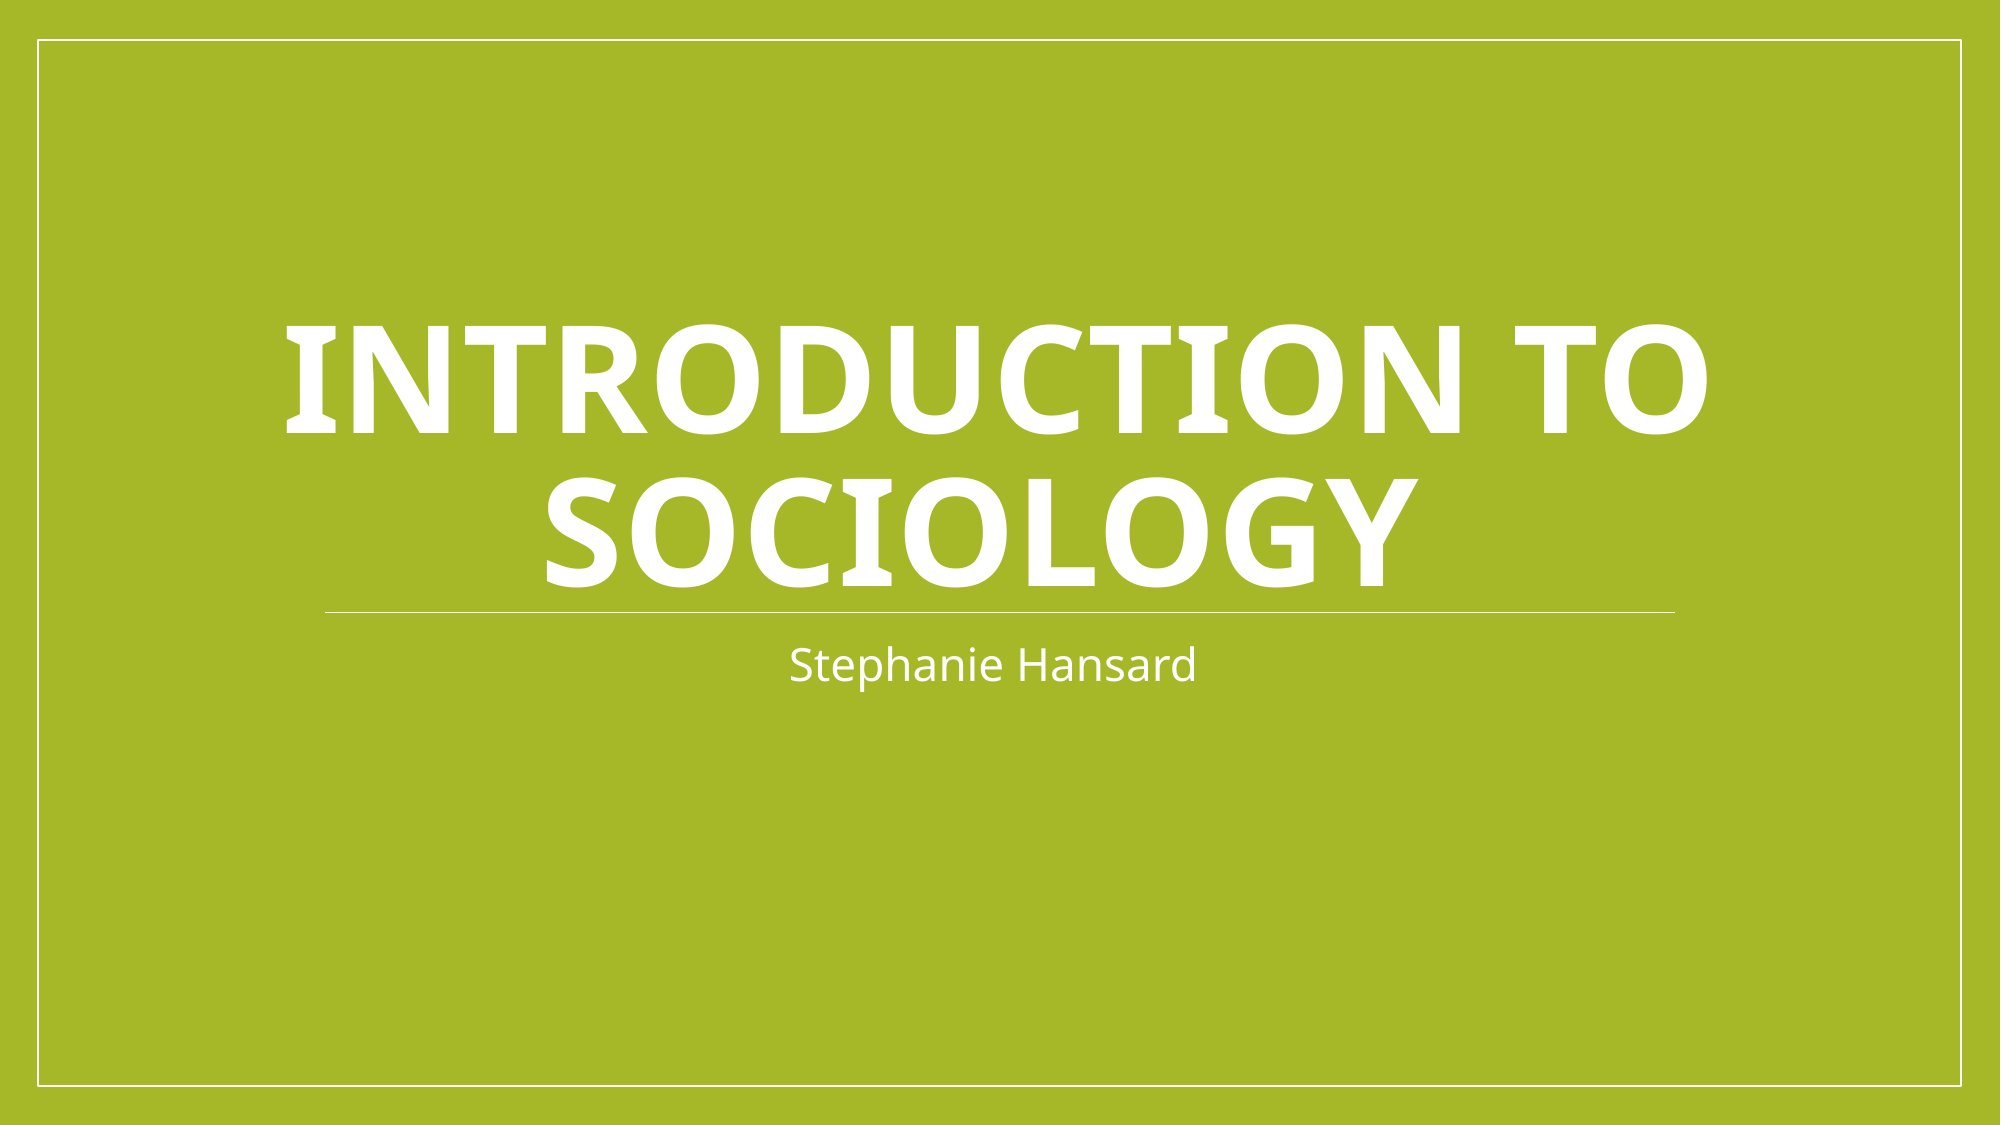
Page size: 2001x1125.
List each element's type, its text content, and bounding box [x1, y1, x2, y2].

subtitle Stephanie Hansard [280, 634, 1719, 863]
title Introduction to Sociology [182, 144, 1818, 625]
